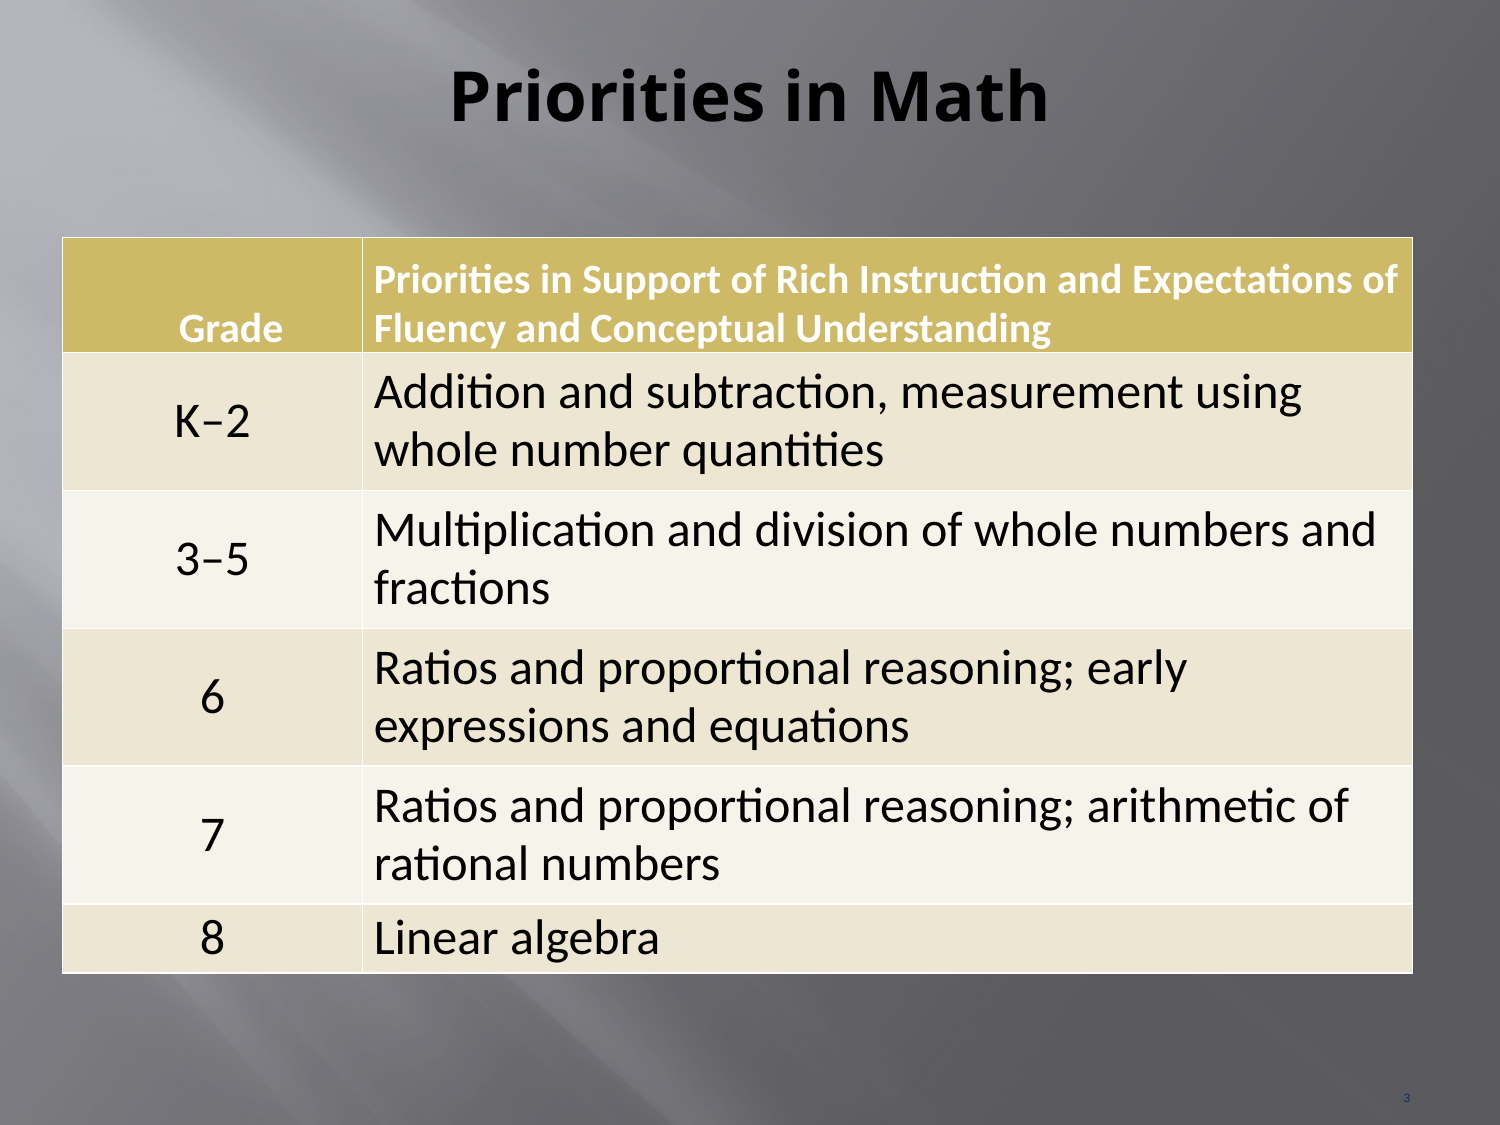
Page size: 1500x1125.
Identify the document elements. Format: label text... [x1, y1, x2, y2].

table_cell K–2 [63, 353, 362, 490]
table_cell Addition and subtraction, measurement using whole number quantities [363, 353, 1412, 490]
text_box 3 [1327, 1060, 1425, 1121]
table_cell Ratios and proportional reasoning; arithmetic of rational numbers [363, 767, 1412, 903]
table_cell 6 [63, 629, 362, 765]
table_cell Ratios and proportional reasoning; early expressions and equations [363, 629, 1412, 765]
table_cell 7 [63, 767, 362, 903]
table_header Priorities in Support of Rich Instruction and Expectations of Fluency and Conceptual Understanding [363, 238, 1412, 352]
table_cell 8 [63, 905, 362, 972]
table_header Grade [63, 238, 362, 352]
table_cell 3–5 [63, 491, 362, 628]
table_cell Linear algebra [363, 905, 1412, 972]
title Priorities in Math [75, 45, 1425, 144]
table_cell Multiplication and division of whole numbers and fractions [363, 491, 1412, 628]
